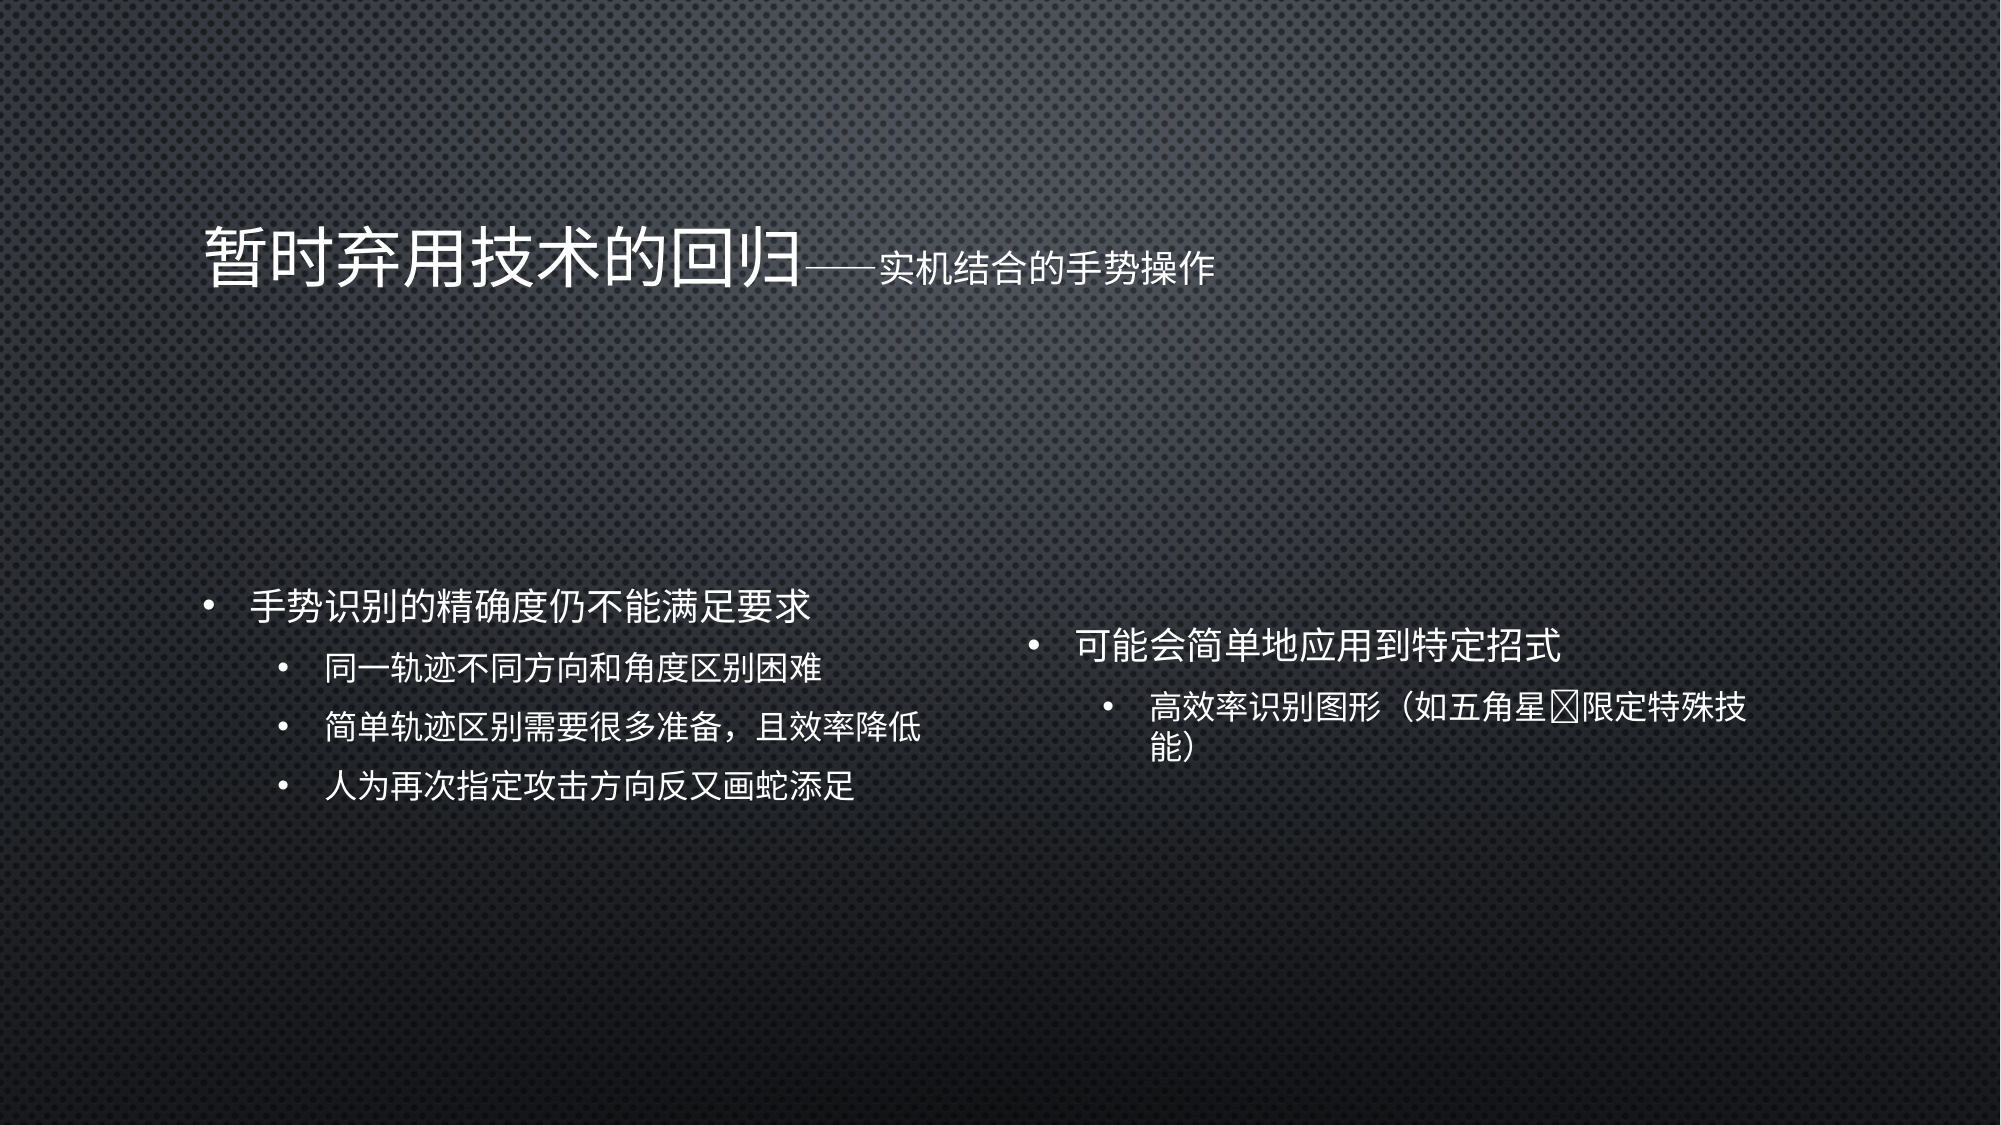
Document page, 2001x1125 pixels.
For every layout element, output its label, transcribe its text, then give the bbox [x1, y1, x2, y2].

list 可能会简单地应用到特定招式 高效率识别图形（如五角星限定特殊技能） [1012, 437, 1813, 950]
list 手势识别的精确度仍不能满足要求 同一轨迹不同方向和角度区别困难 简单轨迹区别需要很多准备，且效率降低 人为再次指定攻击方向反又画蛇添足 [187, 437, 988, 950]
title 暂时弃用技术的回归——实机结合的手势操作 [187, 99, 1813, 413]
